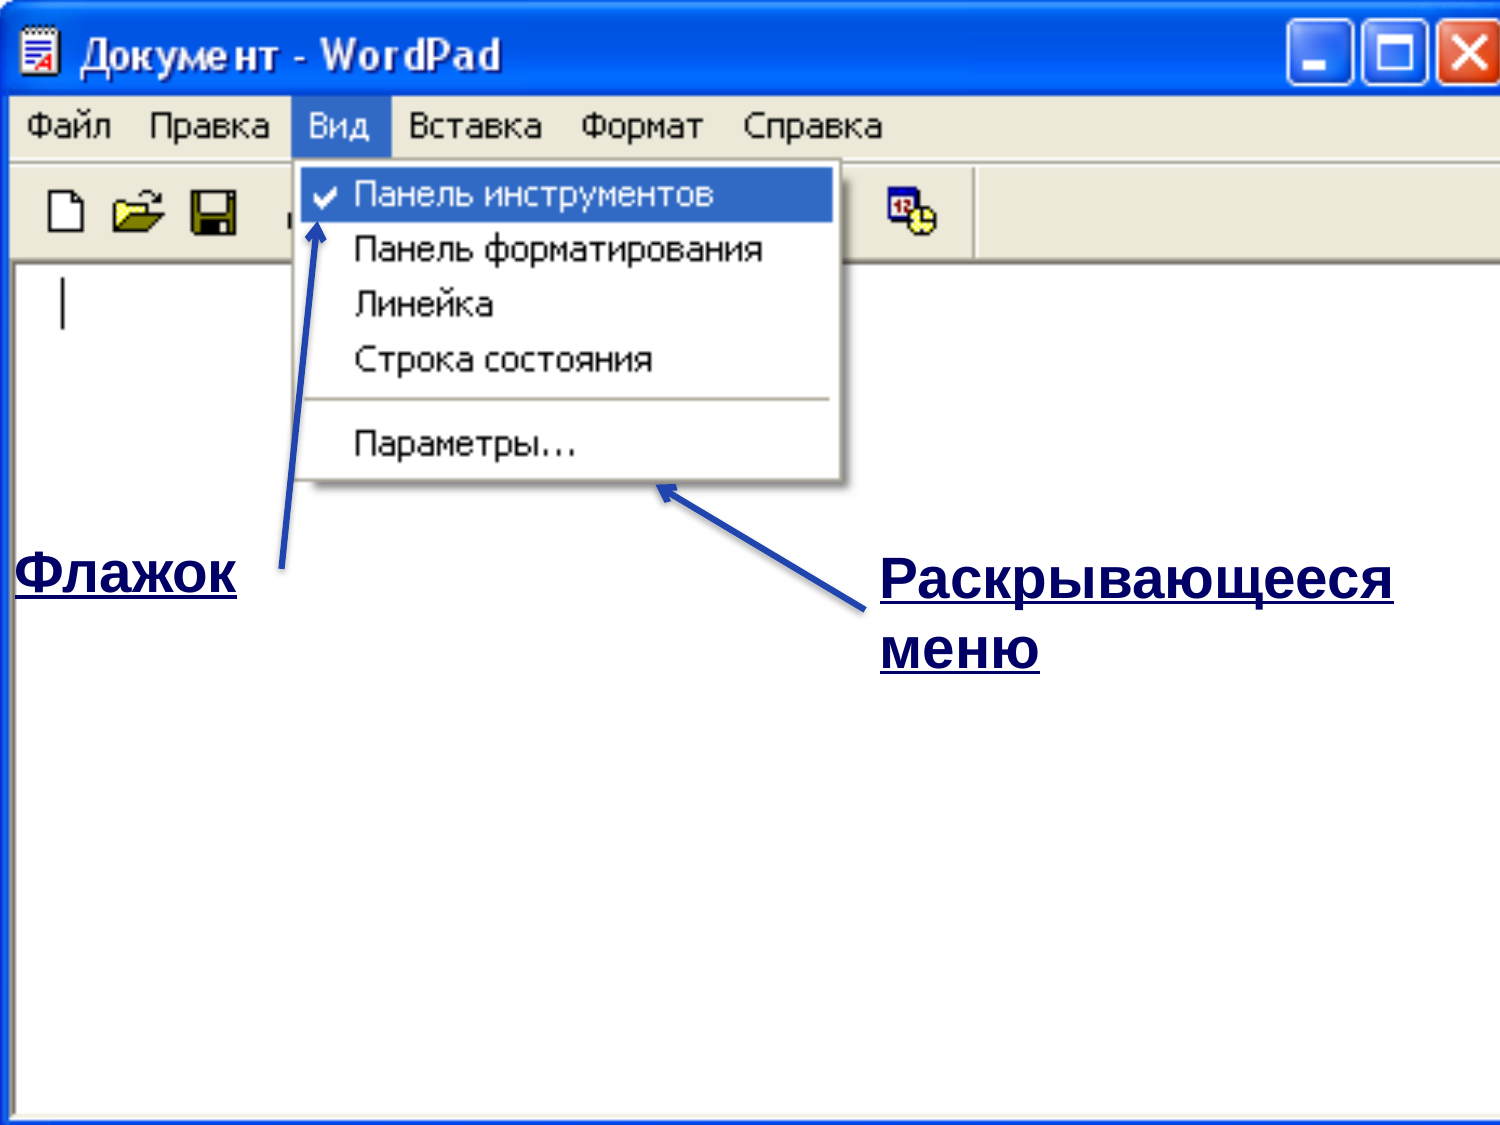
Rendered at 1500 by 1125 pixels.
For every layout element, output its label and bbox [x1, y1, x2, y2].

text_box [281, 220, 318, 570]
text_box [655, 484, 866, 612]
picture [0, 0, 1500, 1125]
